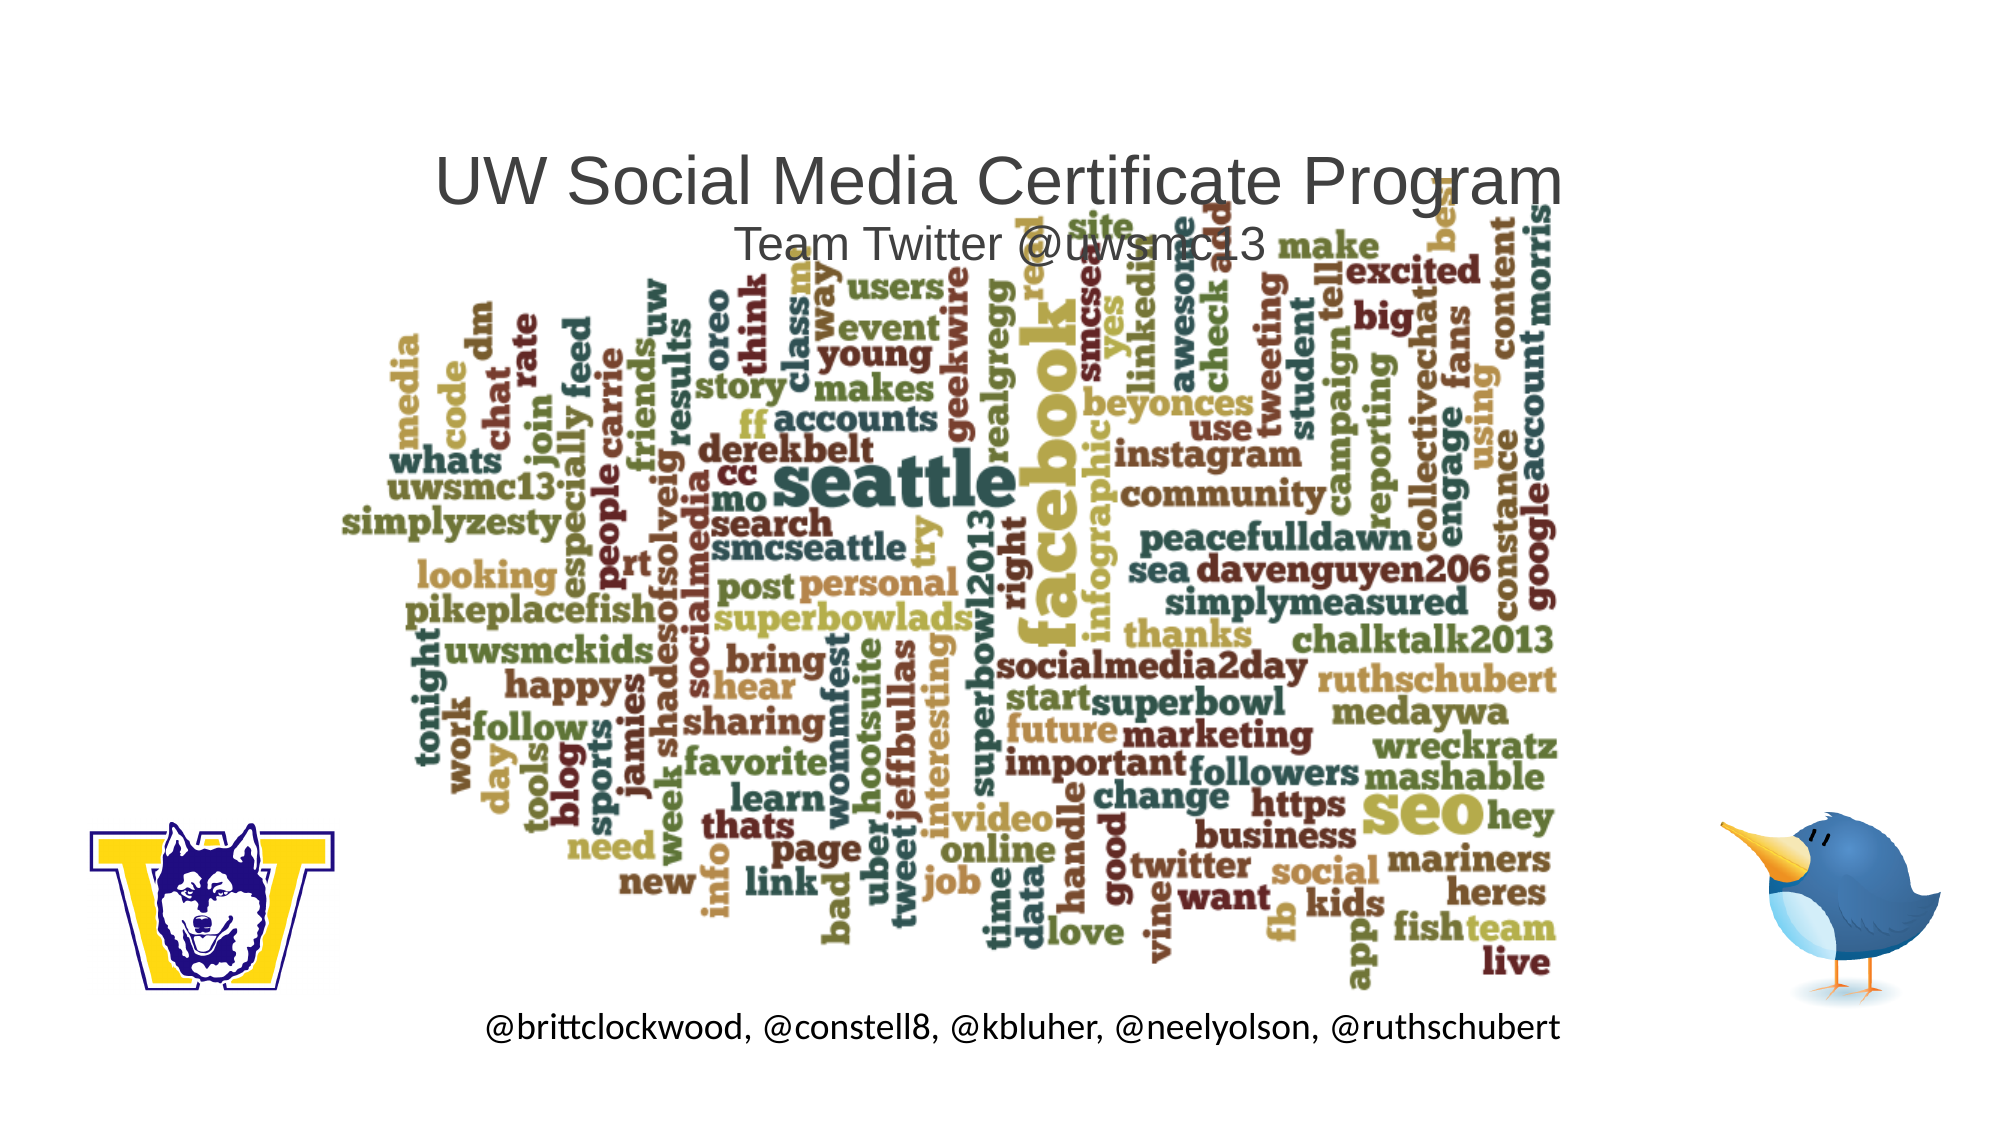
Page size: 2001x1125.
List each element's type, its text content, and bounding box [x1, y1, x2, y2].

picture [87, 178, 1563, 995]
picture [1713, 778, 1964, 1035]
text_box @brittclockwood, @constell8, @kbluher, @neelyolson, @ruthschubert [276, 994, 1777, 1055]
title UW Social Media Certificate Program Team Twitter @uwsmc13 [249, 138, 1750, 338]
